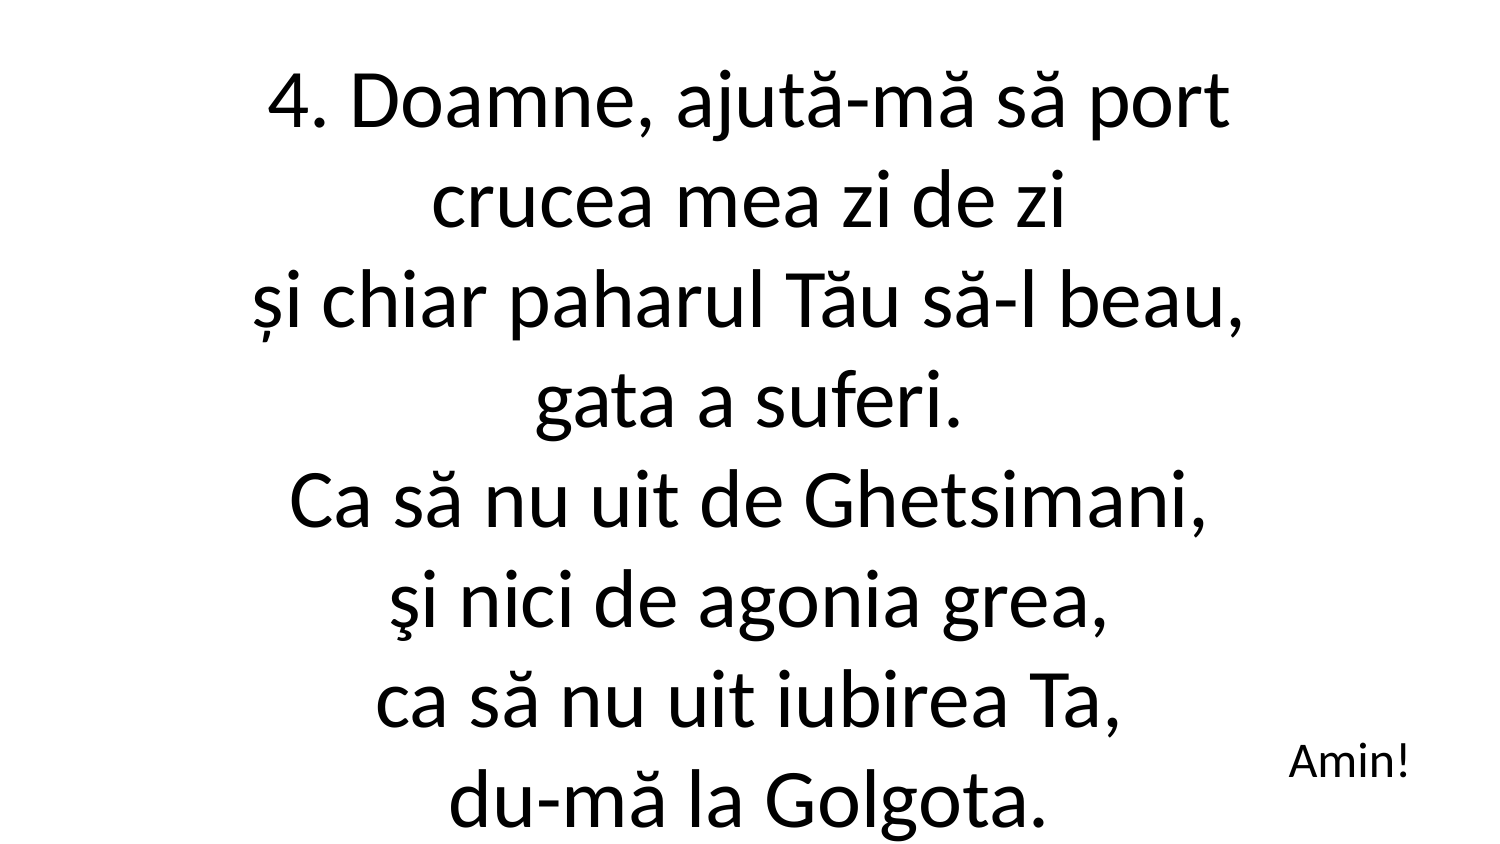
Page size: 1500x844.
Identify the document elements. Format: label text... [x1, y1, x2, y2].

text_box Amin! [1273, 674, 1427, 795]
text_box 4. Doamne, ajută-mă să port crucea mea zi de zi și chiar paharul Tău să-l beau, gata a suferi. Ca să nu uit de Ghetsimani, şi nici de agonia grea, ca să nu uit iubirea Ta, du-mă la Golgota. [237, 0, 1263, 844]
